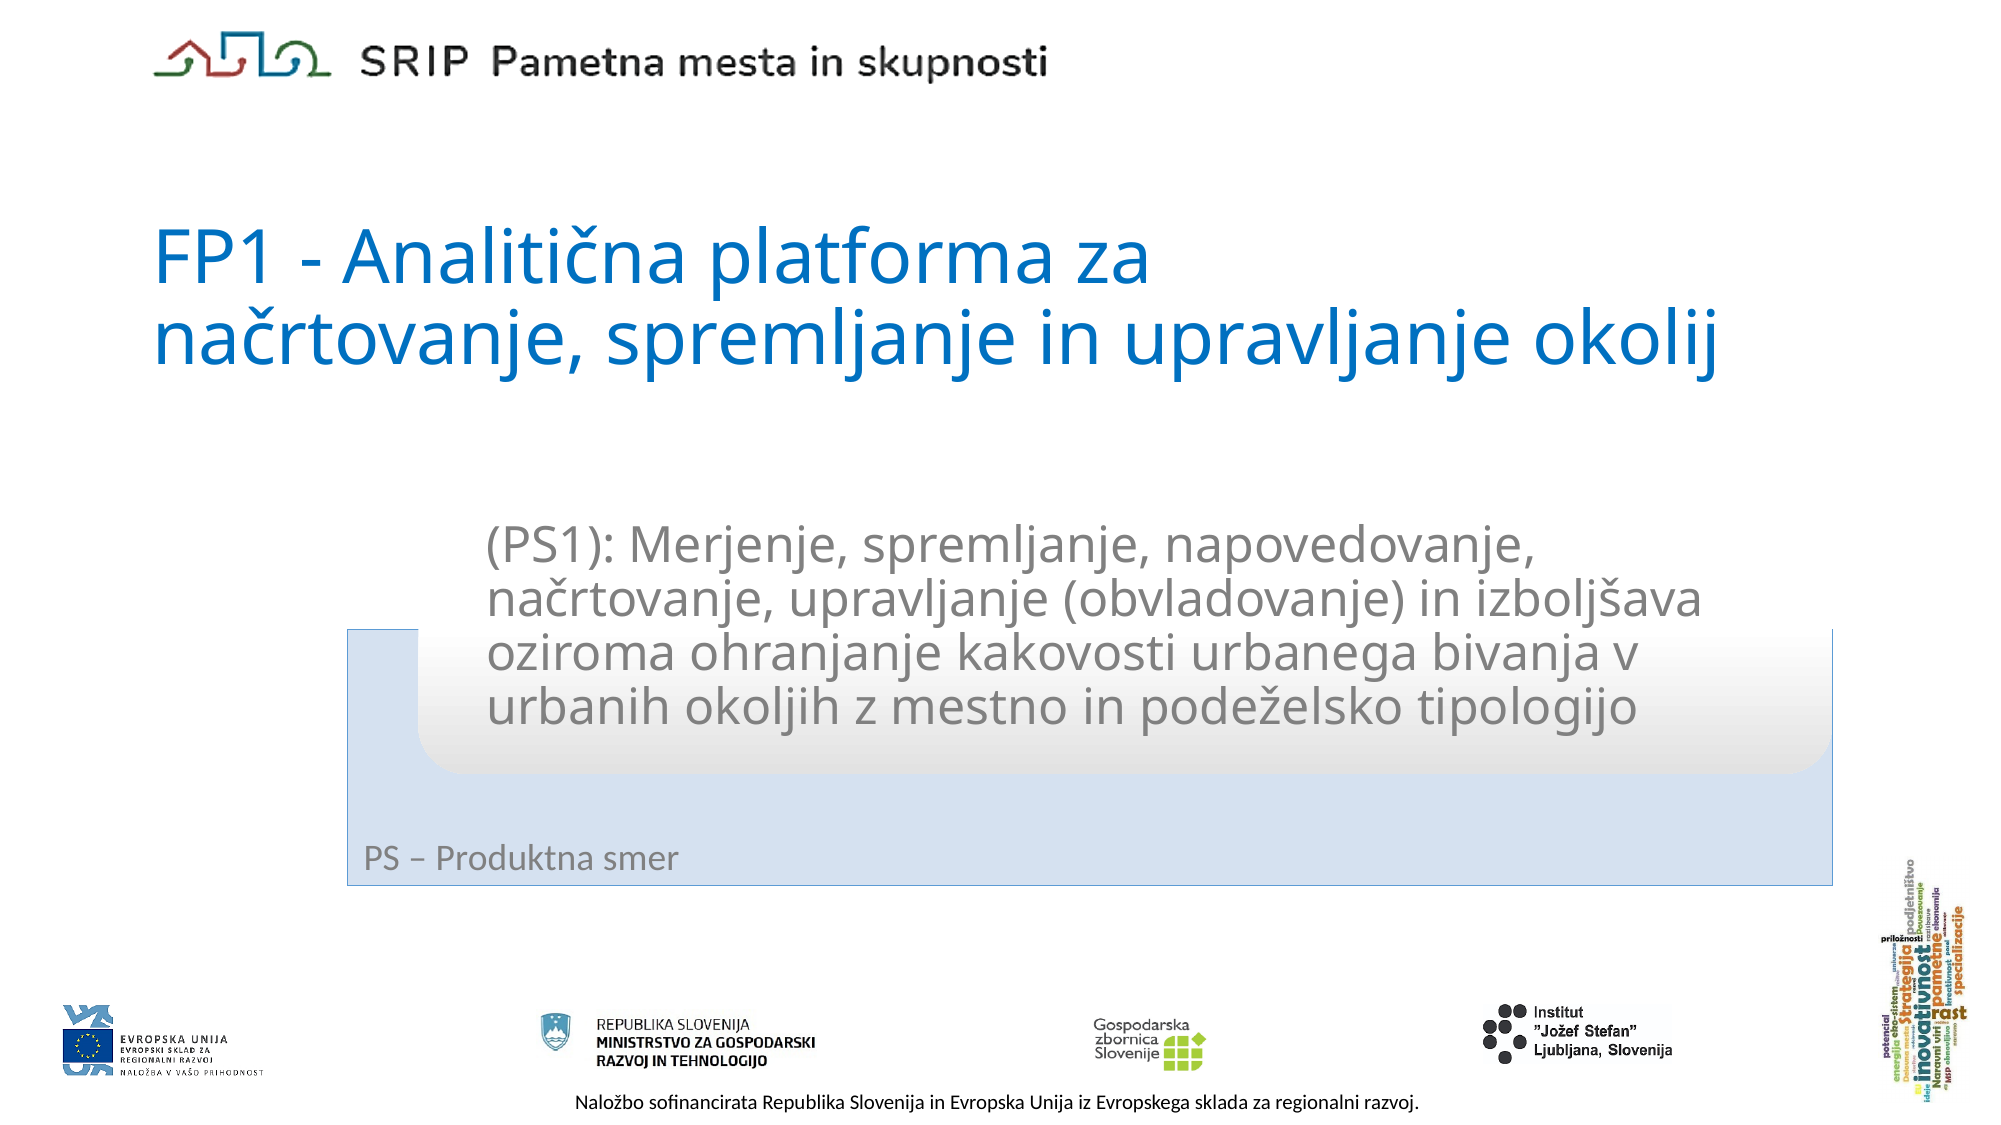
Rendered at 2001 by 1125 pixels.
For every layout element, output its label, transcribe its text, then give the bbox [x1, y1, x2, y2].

title FP1 - Analitična platforma za načrtovanje, spremljanje in upravljanje okolij [137, 190, 1863, 409]
picture [62, 1004, 264, 1076]
picture [1878, 856, 1970, 1103]
picture [536, 1009, 817, 1069]
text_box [347, 480, 1833, 886]
picture [1090, 1013, 1211, 1073]
picture [138, 16, 1058, 87]
picture [1483, 1004, 1672, 1064]
